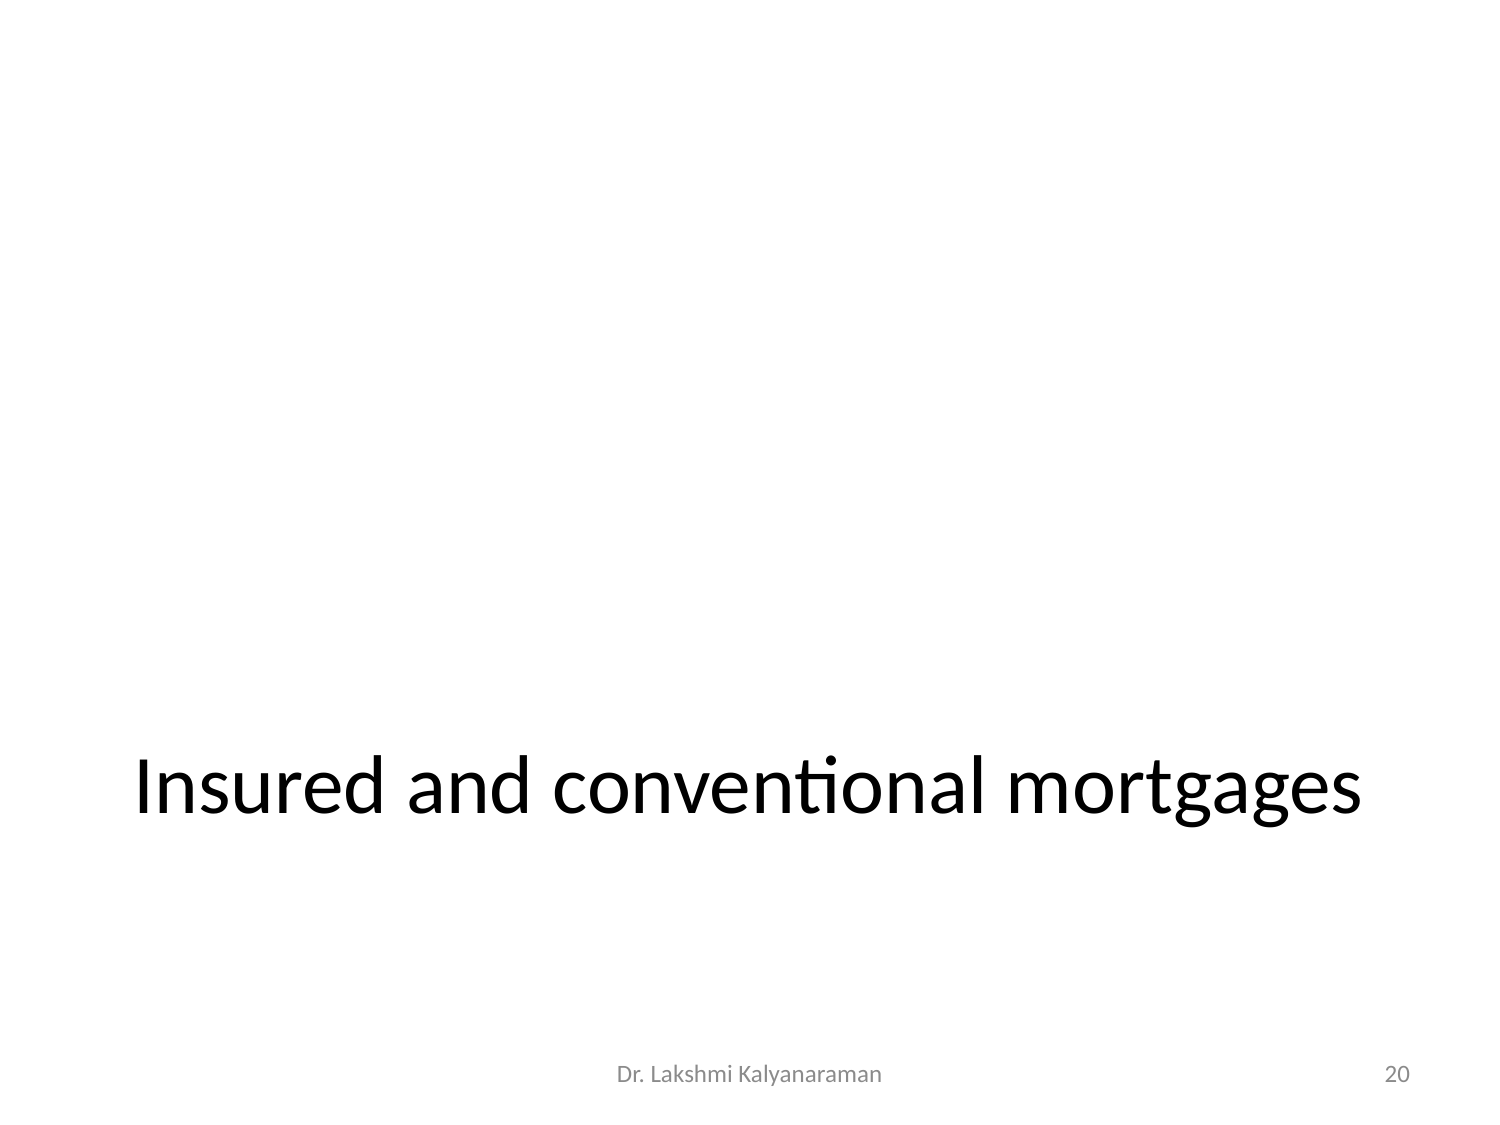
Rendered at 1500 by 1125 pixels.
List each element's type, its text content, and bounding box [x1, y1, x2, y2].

title Insured and conventional mortgages [118, 722, 1394, 947]
footer Dr. Lakshmi Kalyanaraman [512, 1042, 988, 1103]
slide_number 20 [1074, 1042, 1425, 1103]
